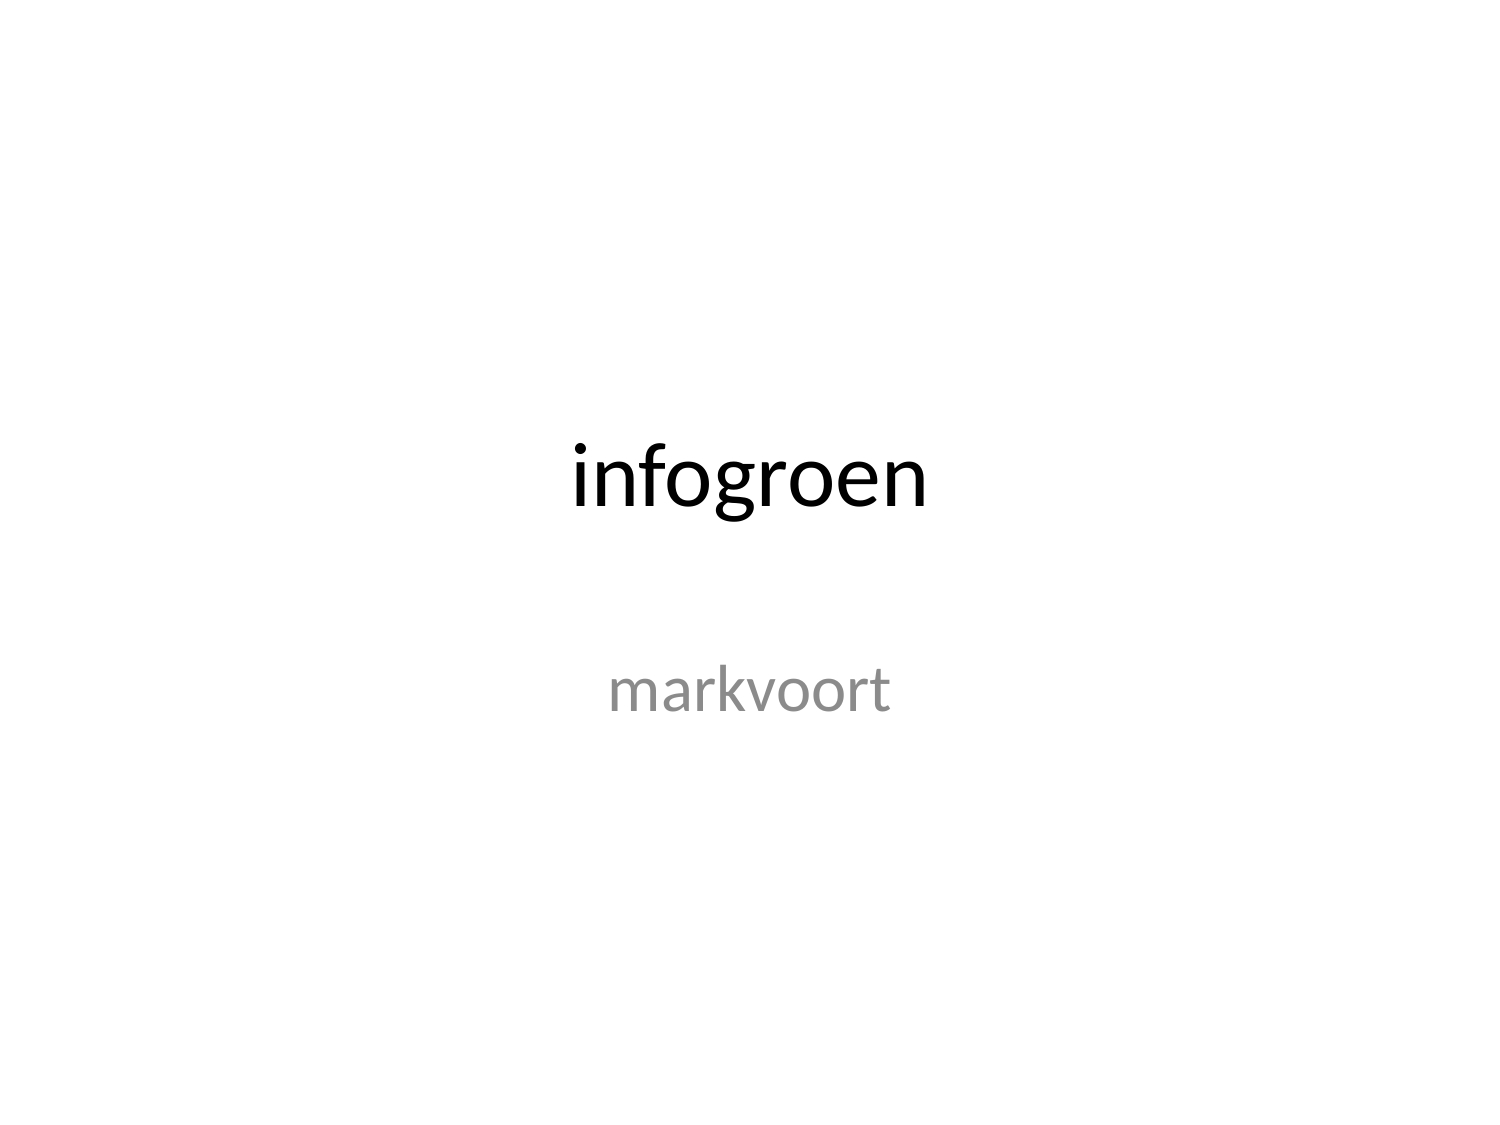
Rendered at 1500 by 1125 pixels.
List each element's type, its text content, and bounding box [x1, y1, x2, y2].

title infogroen [112, 349, 1388, 591]
subtitle markvoort [225, 637, 1275, 925]
